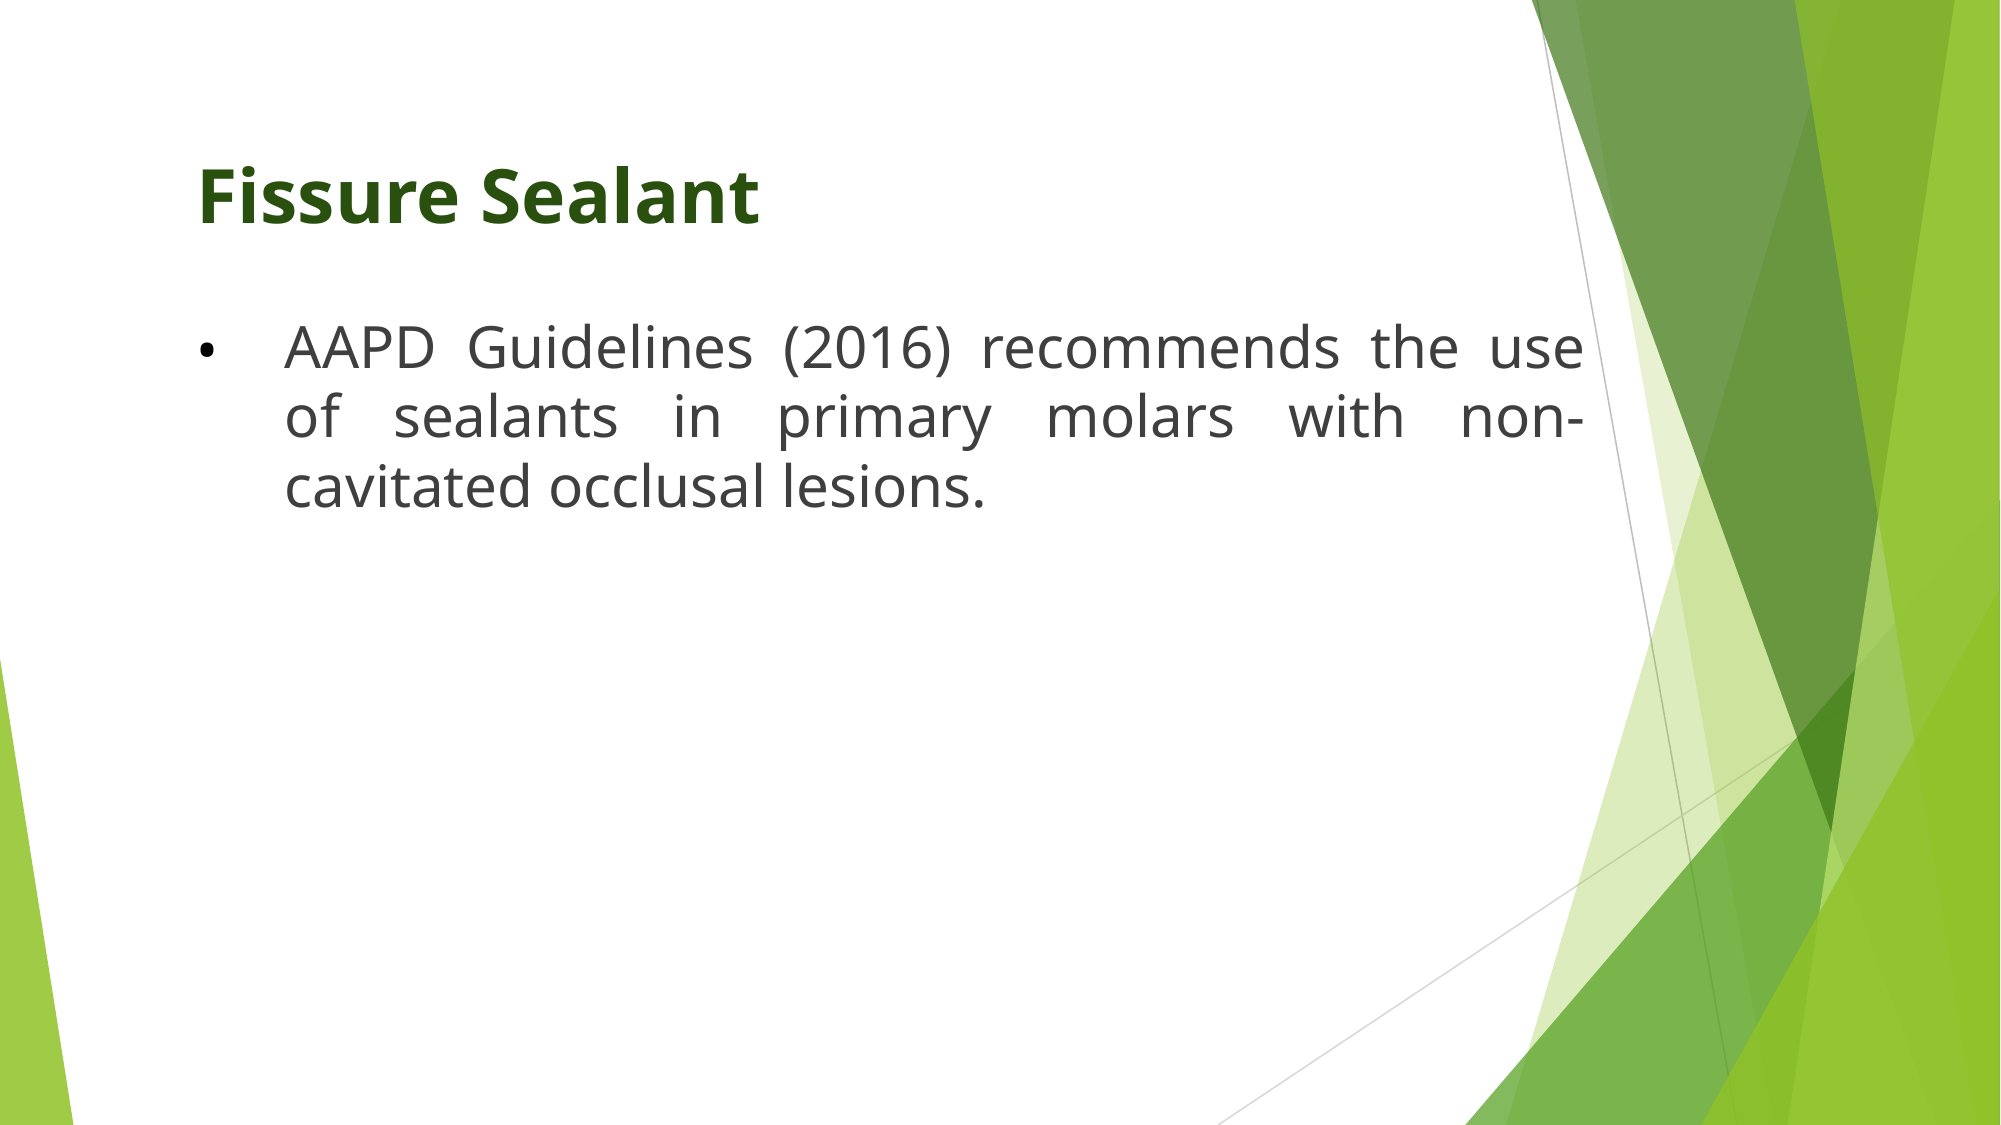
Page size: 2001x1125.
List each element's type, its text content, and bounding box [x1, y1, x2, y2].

list AAPD Guidelines (2016) recommends the use of sealants in primary molars with non-cavitated occlusal lesions. [112, 257, 1601, 766]
title Fissure Sealant [181, 129, 1532, 257]
